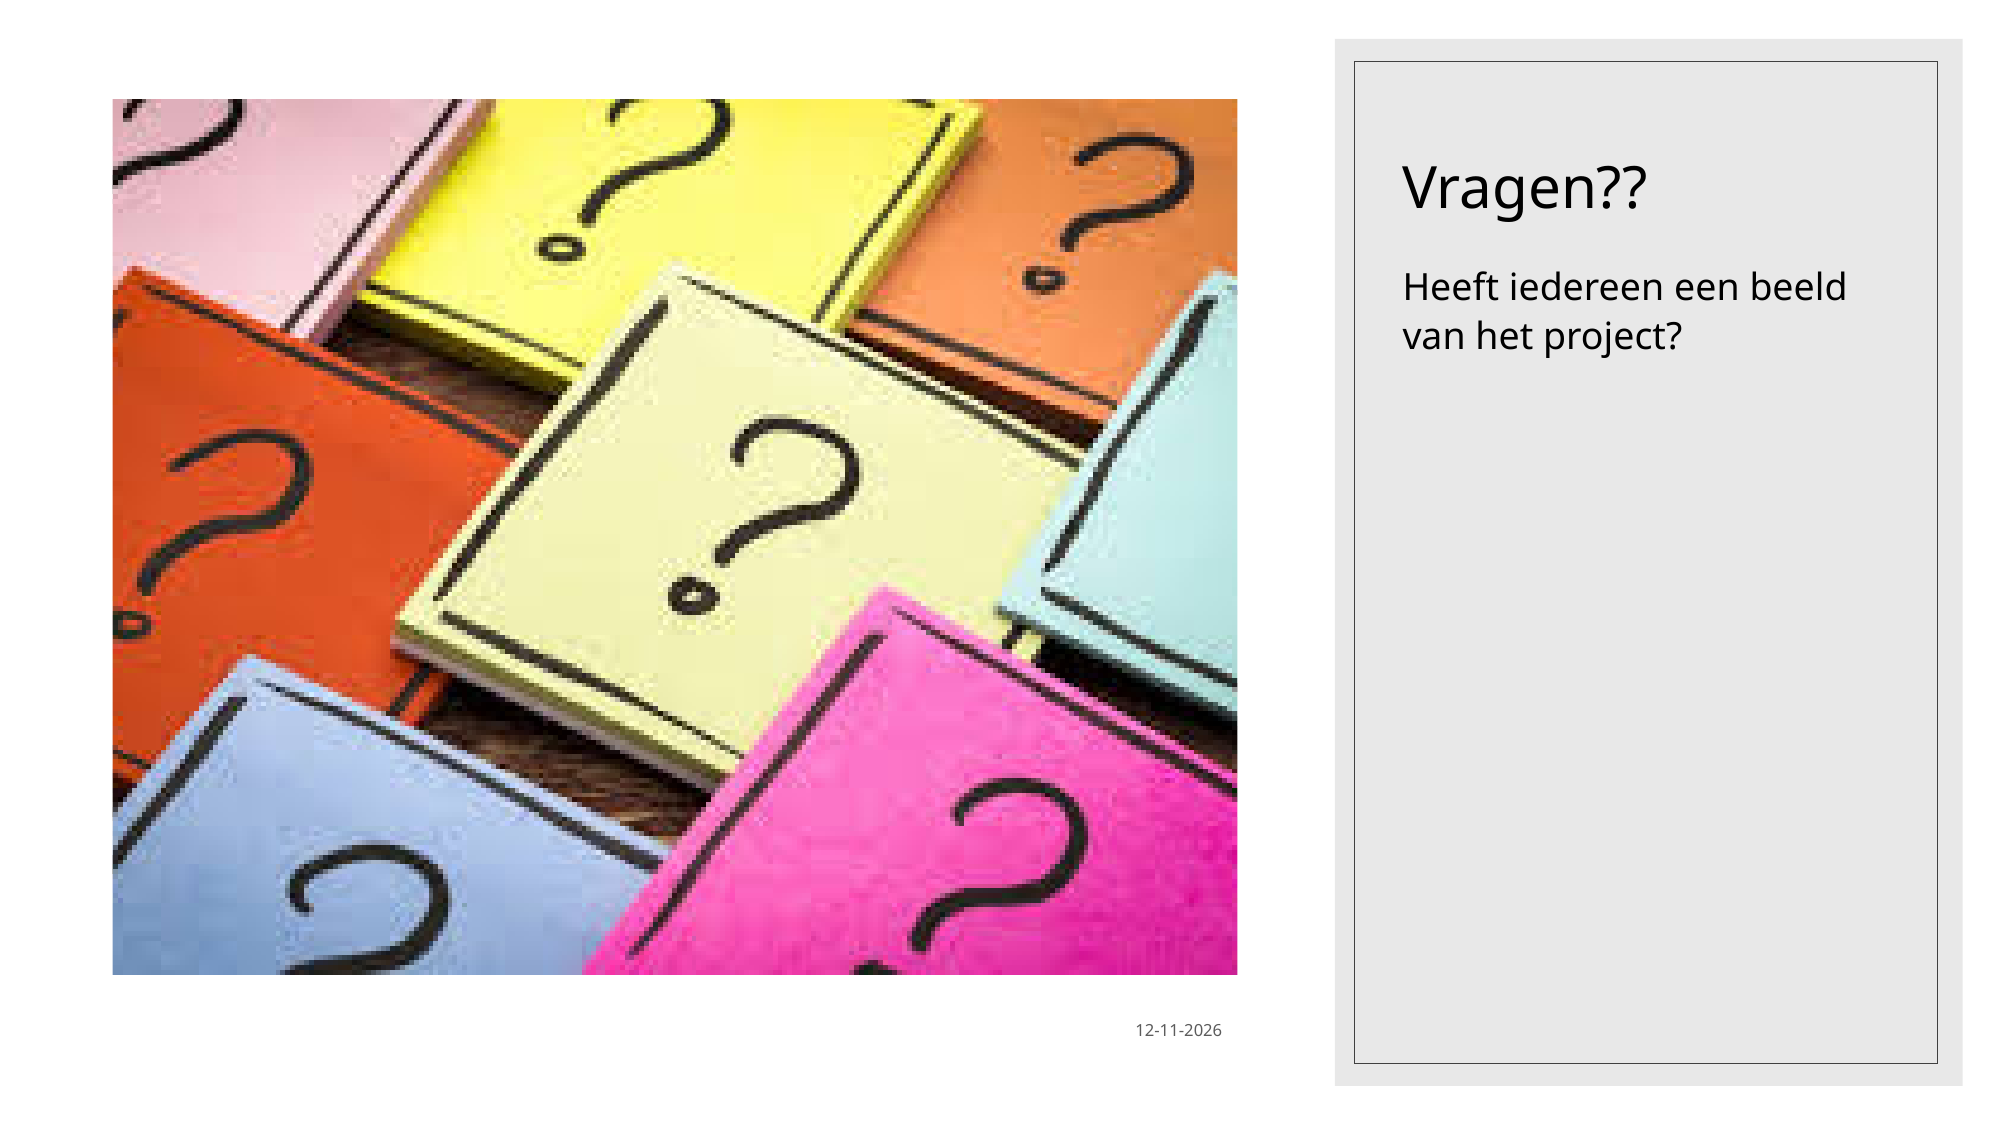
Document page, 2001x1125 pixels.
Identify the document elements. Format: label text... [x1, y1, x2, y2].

list Heeft iedereen een beeld van het project? [1387, 250, 1907, 975]
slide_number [916, 990, 1238, 1050]
title Vragen?? [1387, 99, 1907, 229]
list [112, 99, 1238, 975]
